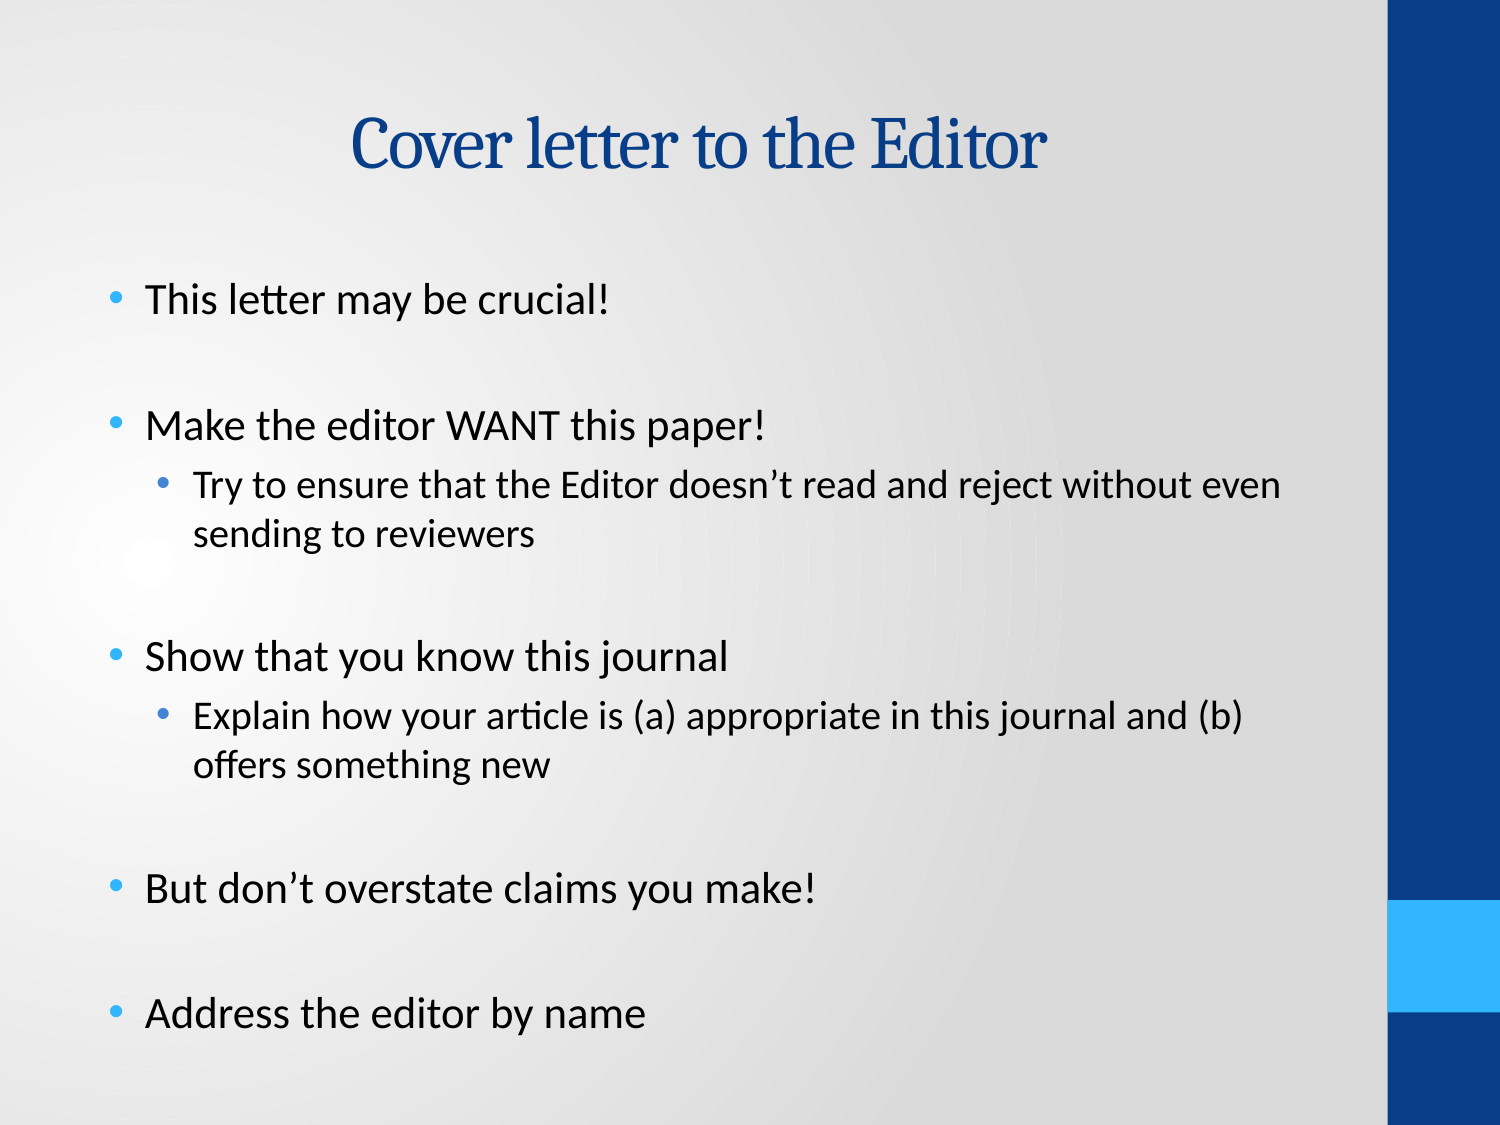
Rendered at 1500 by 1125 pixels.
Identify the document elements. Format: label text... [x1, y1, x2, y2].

list This letter may be crucial! Make the editor WANT this paper! Try to ensure that the Editor doesn’t read and reject without even sending to reviewers Show that you know this journal Explain how your article is (a) appropriate in this journal and (b) offers something new But don’t overstate claims you make! Address the editor by name [75, 262, 1325, 1050]
title Cover letter to the Editor [75, 45, 1325, 233]
